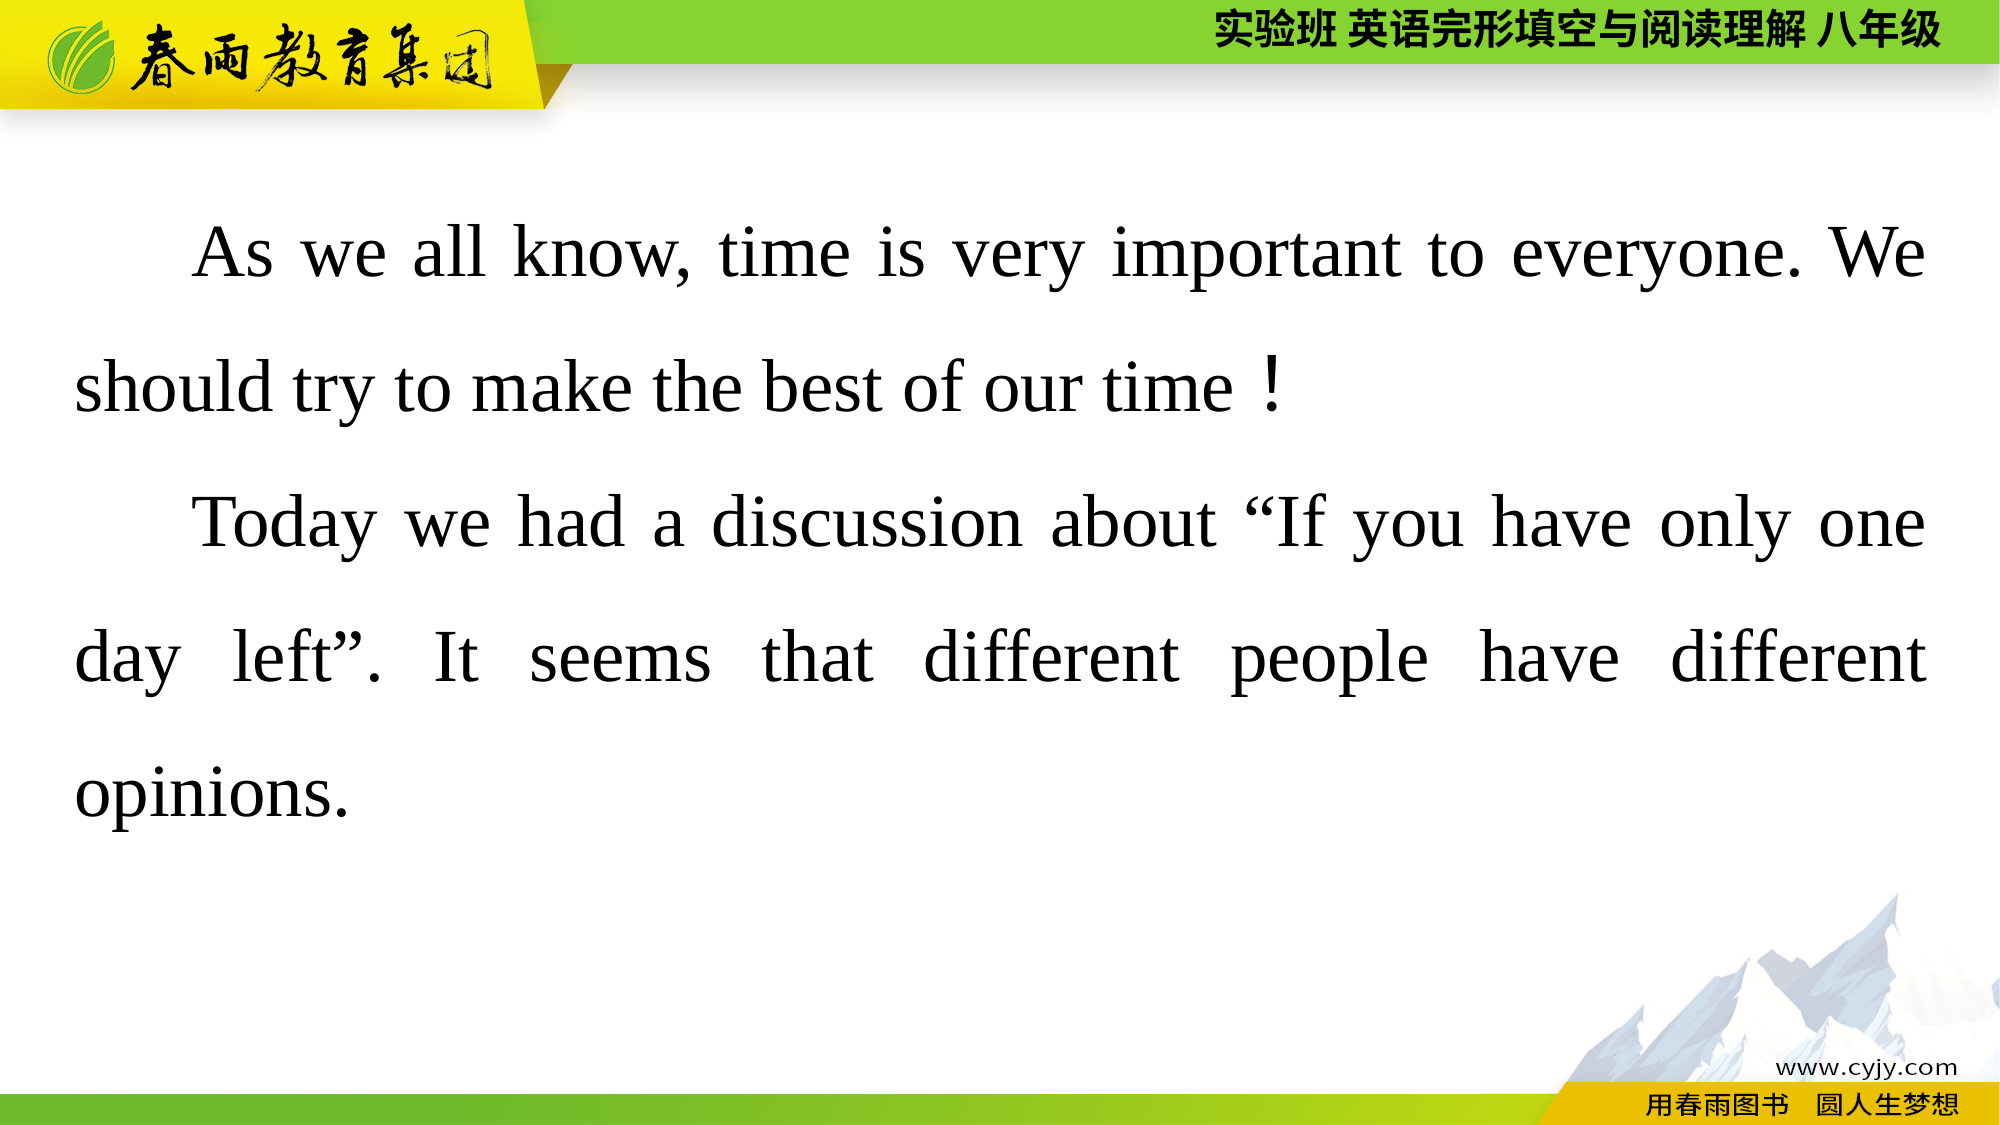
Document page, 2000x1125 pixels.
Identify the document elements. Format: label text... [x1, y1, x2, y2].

picture [0, 0, 2000, 1125]
list As we all know, time is very important to everyone. We should try to make the best of our time！ Today we had a discussion about “If you have only one day left”. It seems that different people have different opinions. [59, 149, 1944, 846]
